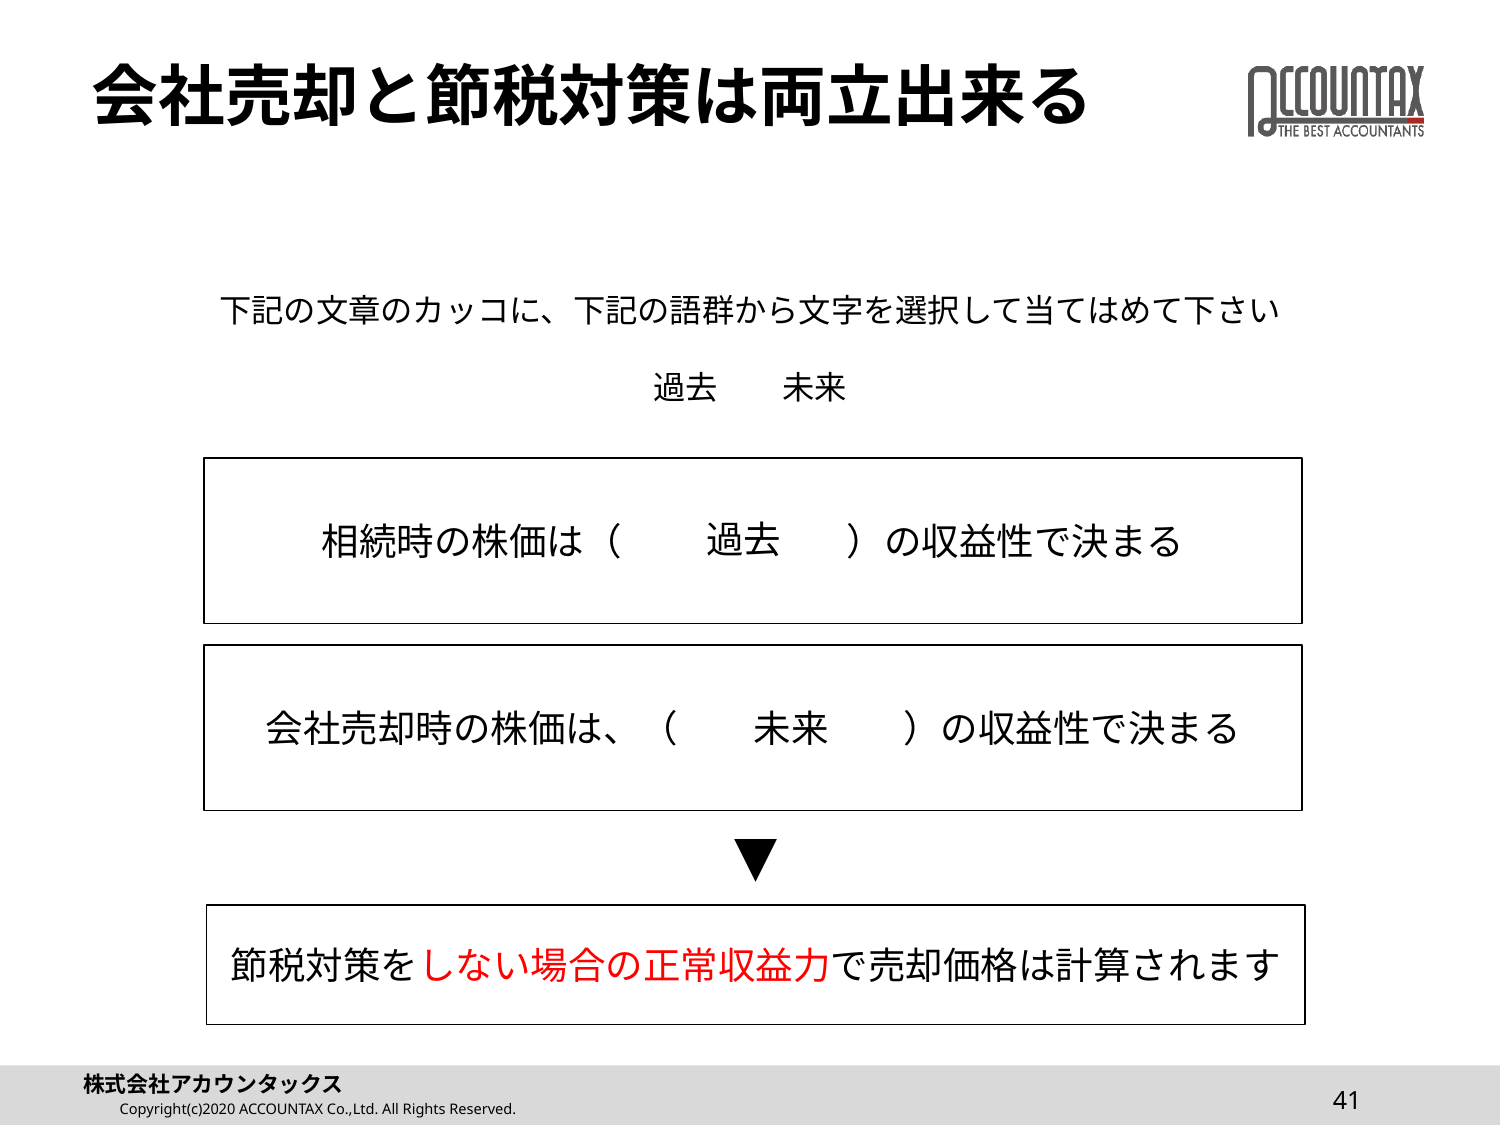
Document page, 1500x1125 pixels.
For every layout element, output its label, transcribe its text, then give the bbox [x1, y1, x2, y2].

slide_number 41 [1269, 1077, 1425, 1125]
text_box 相続時の株価は（ ）の収益性で決まる [203, 458, 1303, 624]
text_box 会社売却時の株価は、（ ）の収益性で決まる [203, 645, 1303, 811]
picture [1353, 66, 1424, 137]
text_box 未来 [738, 697, 844, 758]
text_box ▼ [206, 811, 1306, 894]
text_box 下記の文章のカッコに、下記の語群から文字を選択して当てはめて下さい 過去 未来 [200, 265, 1300, 432]
text_box 過去 [691, 508, 797, 569]
title 会社売却と節税対策は両立出来る [76, 31, 1353, 157]
text_box 節税対策をしない場合の正常収益力で売却価格は計算されます [206, 905, 1306, 1025]
